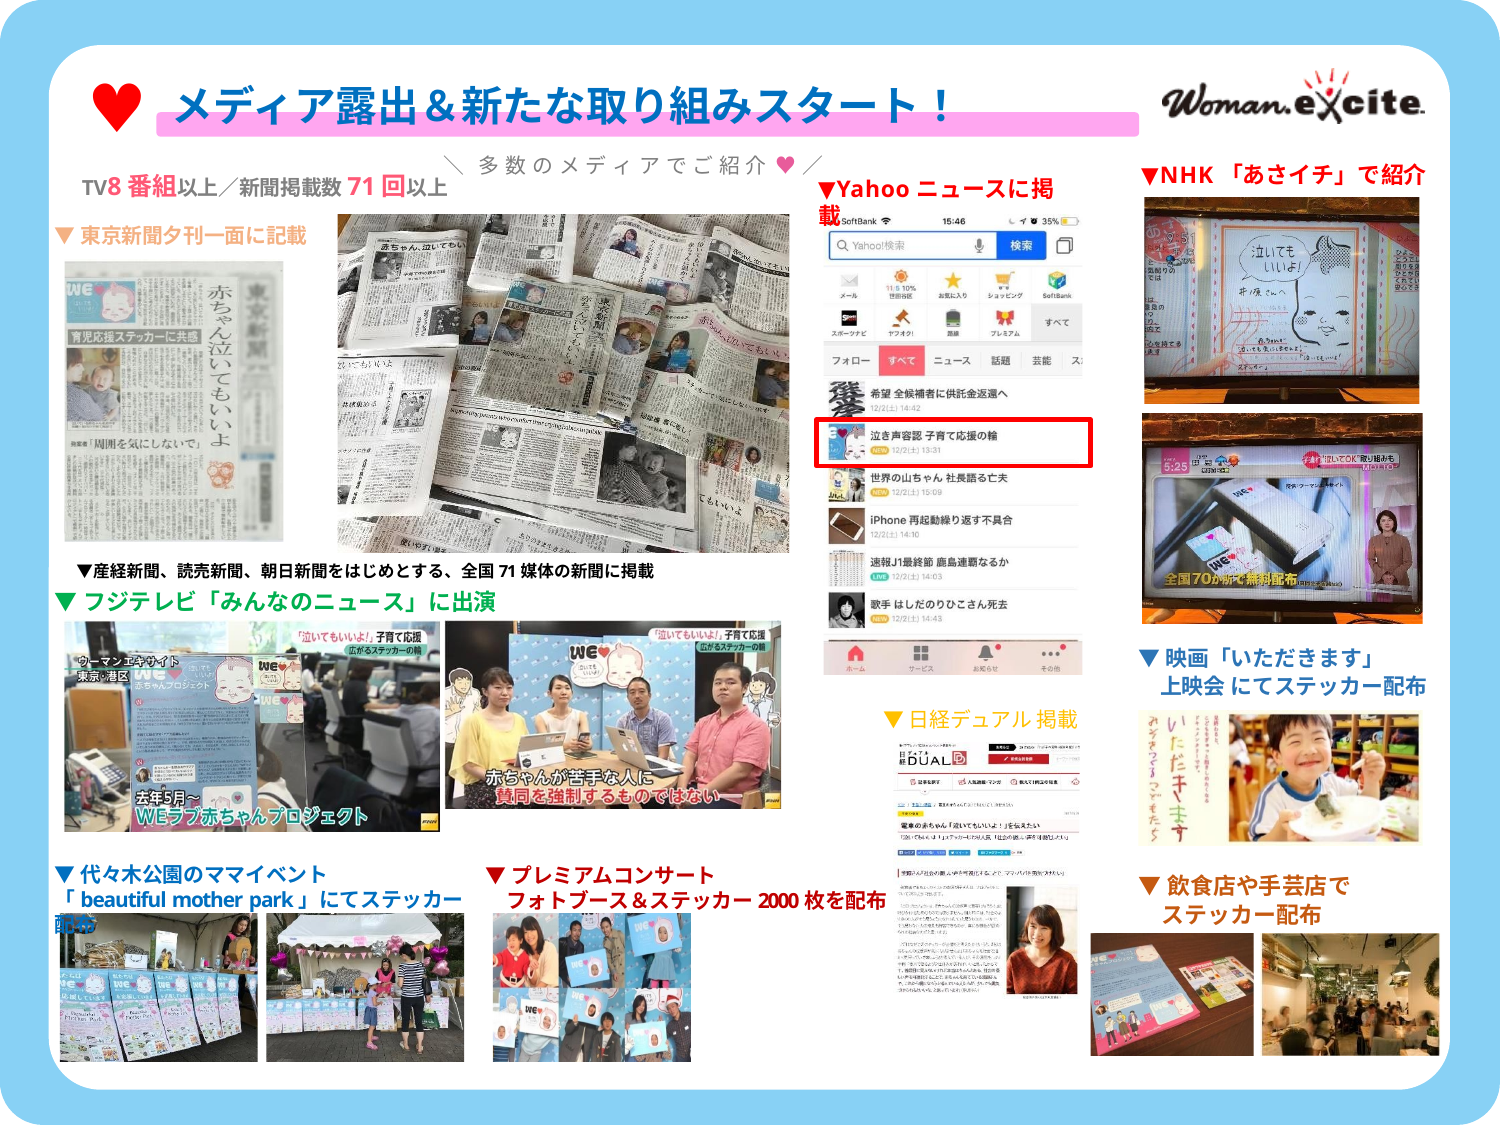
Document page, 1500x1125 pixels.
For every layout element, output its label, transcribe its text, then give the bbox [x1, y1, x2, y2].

text_box [1090, 933, 1254, 1056]
text_box [337, 214, 790, 553]
text_box ▼日経デュアル 掲載 [881, 704, 1140, 732]
text_box ＼ 多 数 の メ デ ィ ア で ご 紹 介 ♥ ／ [428, 145, 839, 186]
text_box メディア露出＆新たな取り組みスタート！ [157, 72, 1137, 138]
text_box [823, 467, 1083, 675]
text_box [823, 214, 1083, 419]
text_box ▼東京新聞夕刊一面に記載 [52, 220, 477, 248]
text_box [59, 937, 258, 1062]
text_box ▼NHK「あさイチ」で紹介 [1138, 158, 1451, 189]
text_box ▼Yahooニュースに掲載 [816, 172, 1075, 230]
text_box [63, 620, 441, 832]
text_box [492, 913, 691, 1062]
text_box [816, 419, 1091, 467]
text_box [266, 937, 465, 1062]
text_box TV8番組以上／新聞掲載数71回以上 [79, 168, 504, 201]
text_box [1260, 933, 1441, 1056]
text_box ▼産経新聞、読売新聞、朝日新聞をはじめとする、全国71媒体の新聞に掲載 ▼フジテレビ「みんなのニュース」に出演 [52, 558, 823, 616]
text_box [444, 620, 782, 809]
picture [1162, 68, 1425, 124]
text_box ▼代々木公園のママイベント 「beautiful mother park」にてステッカー配布 [52, 860, 477, 937]
text_box [1138, 710, 1423, 846]
text_box [893, 742, 1080, 999]
text_box [64, 259, 284, 542]
text_box [1142, 413, 1423, 624]
text_box ▼プレミアムコンサート フォトブース＆ステッカー2000枚を配布 [483, 861, 889, 913]
text_box ▼映画「いただきます」 上映会 にてステッカー配布 [1136, 641, 1448, 699]
text_box ▼飲食店や手芸店で ステッカー配布 [1136, 869, 1441, 929]
text_box [1144, 197, 1420, 405]
